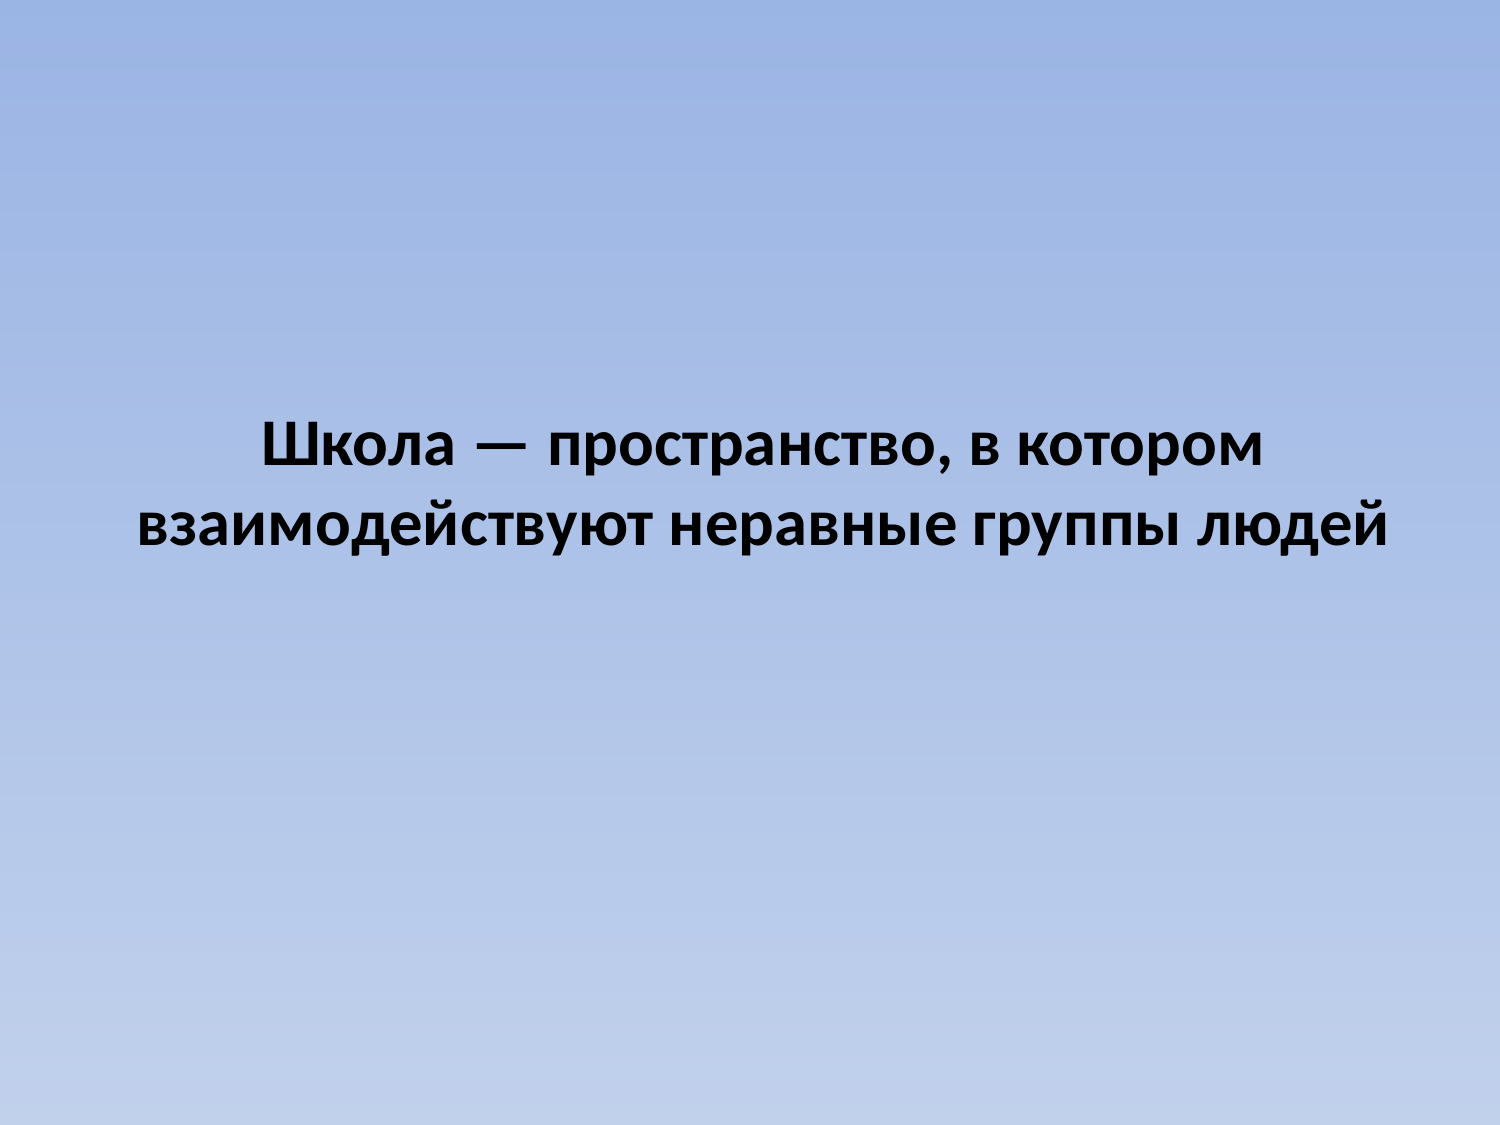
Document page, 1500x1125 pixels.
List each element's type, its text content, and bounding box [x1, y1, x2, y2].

title Школа — пространство, в котором взаимодействуют неравные группы людей [88, 385, 1439, 573]
